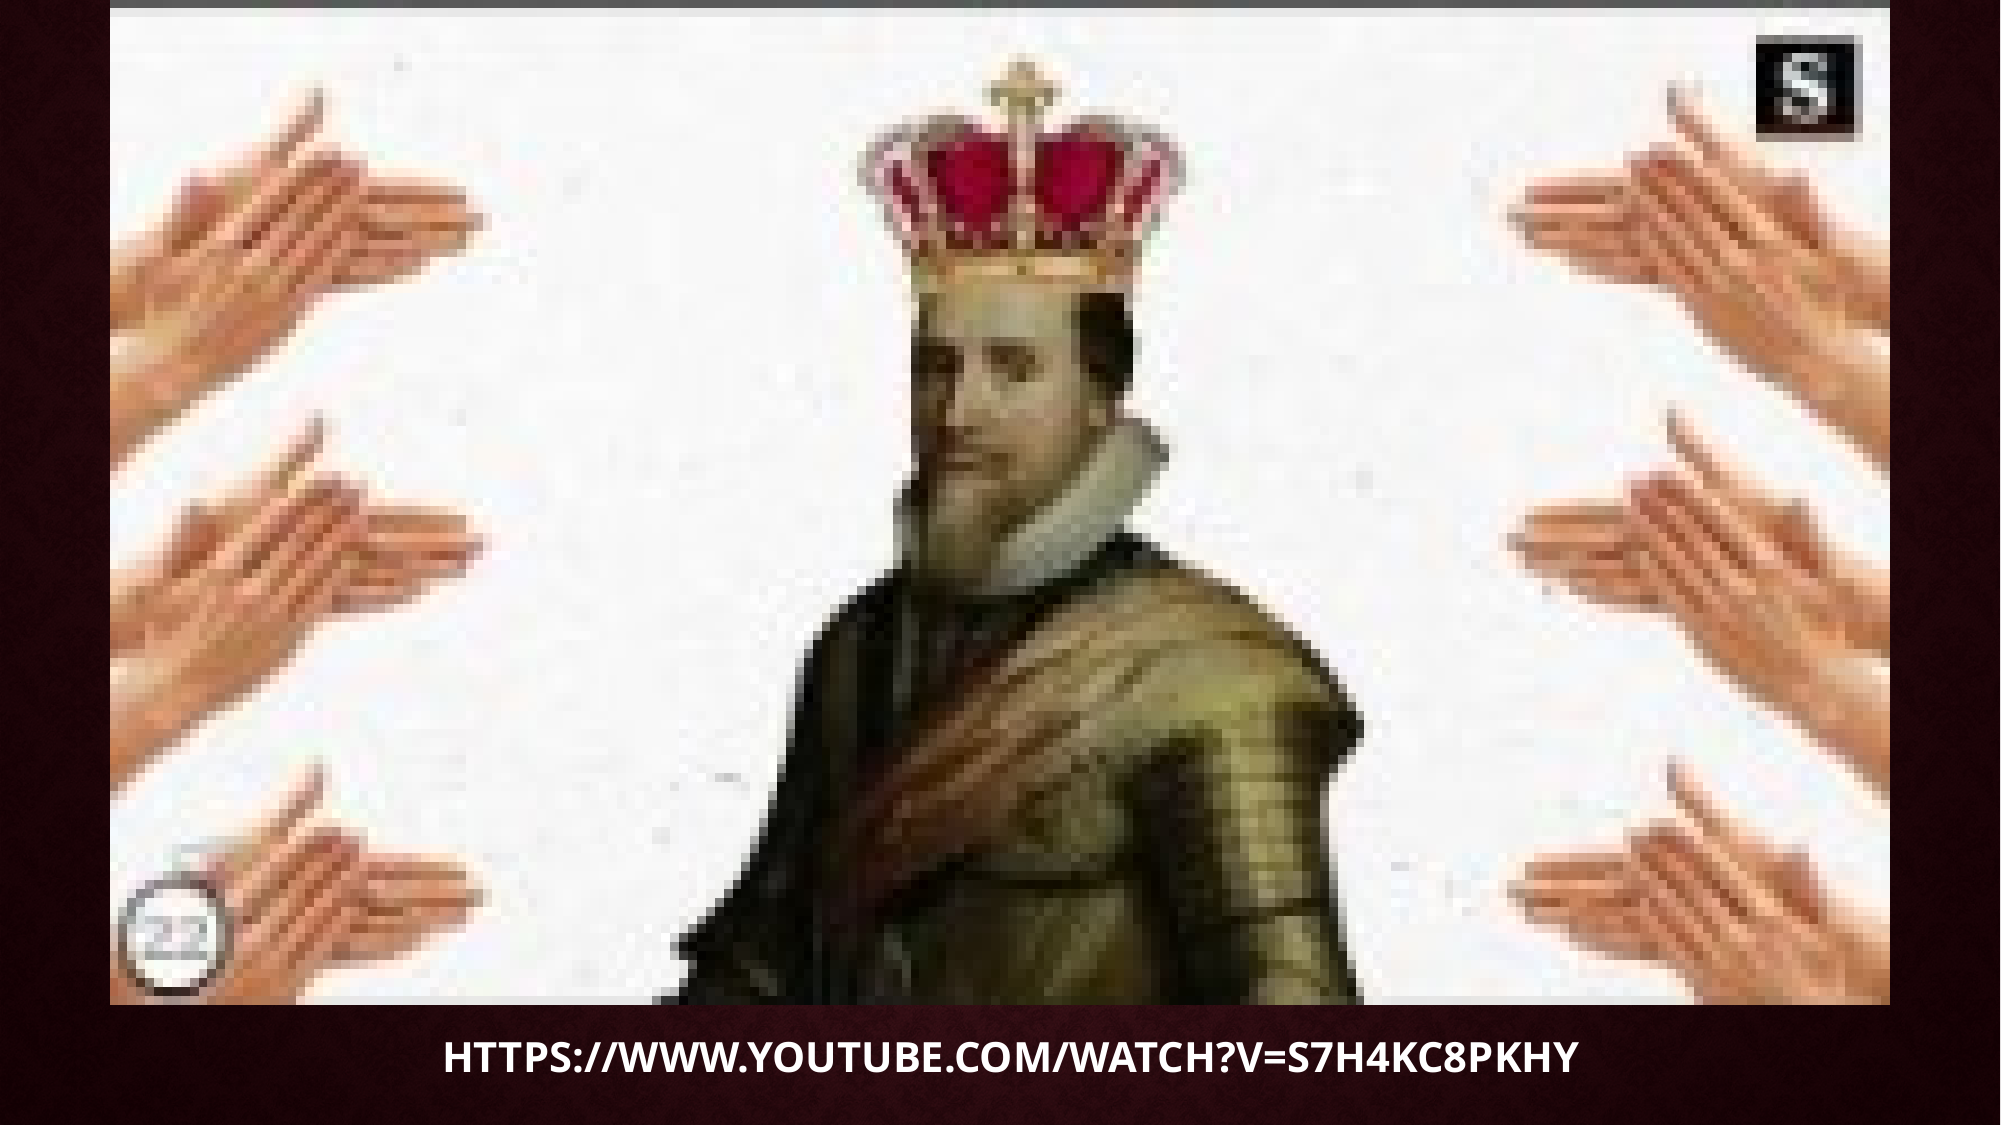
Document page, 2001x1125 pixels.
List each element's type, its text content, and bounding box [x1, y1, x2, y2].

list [109, 0, 1891, 1007]
title https://www.youtube.com/watch?v=S7H4kc8pkHY [22, 950, 2000, 1125]
